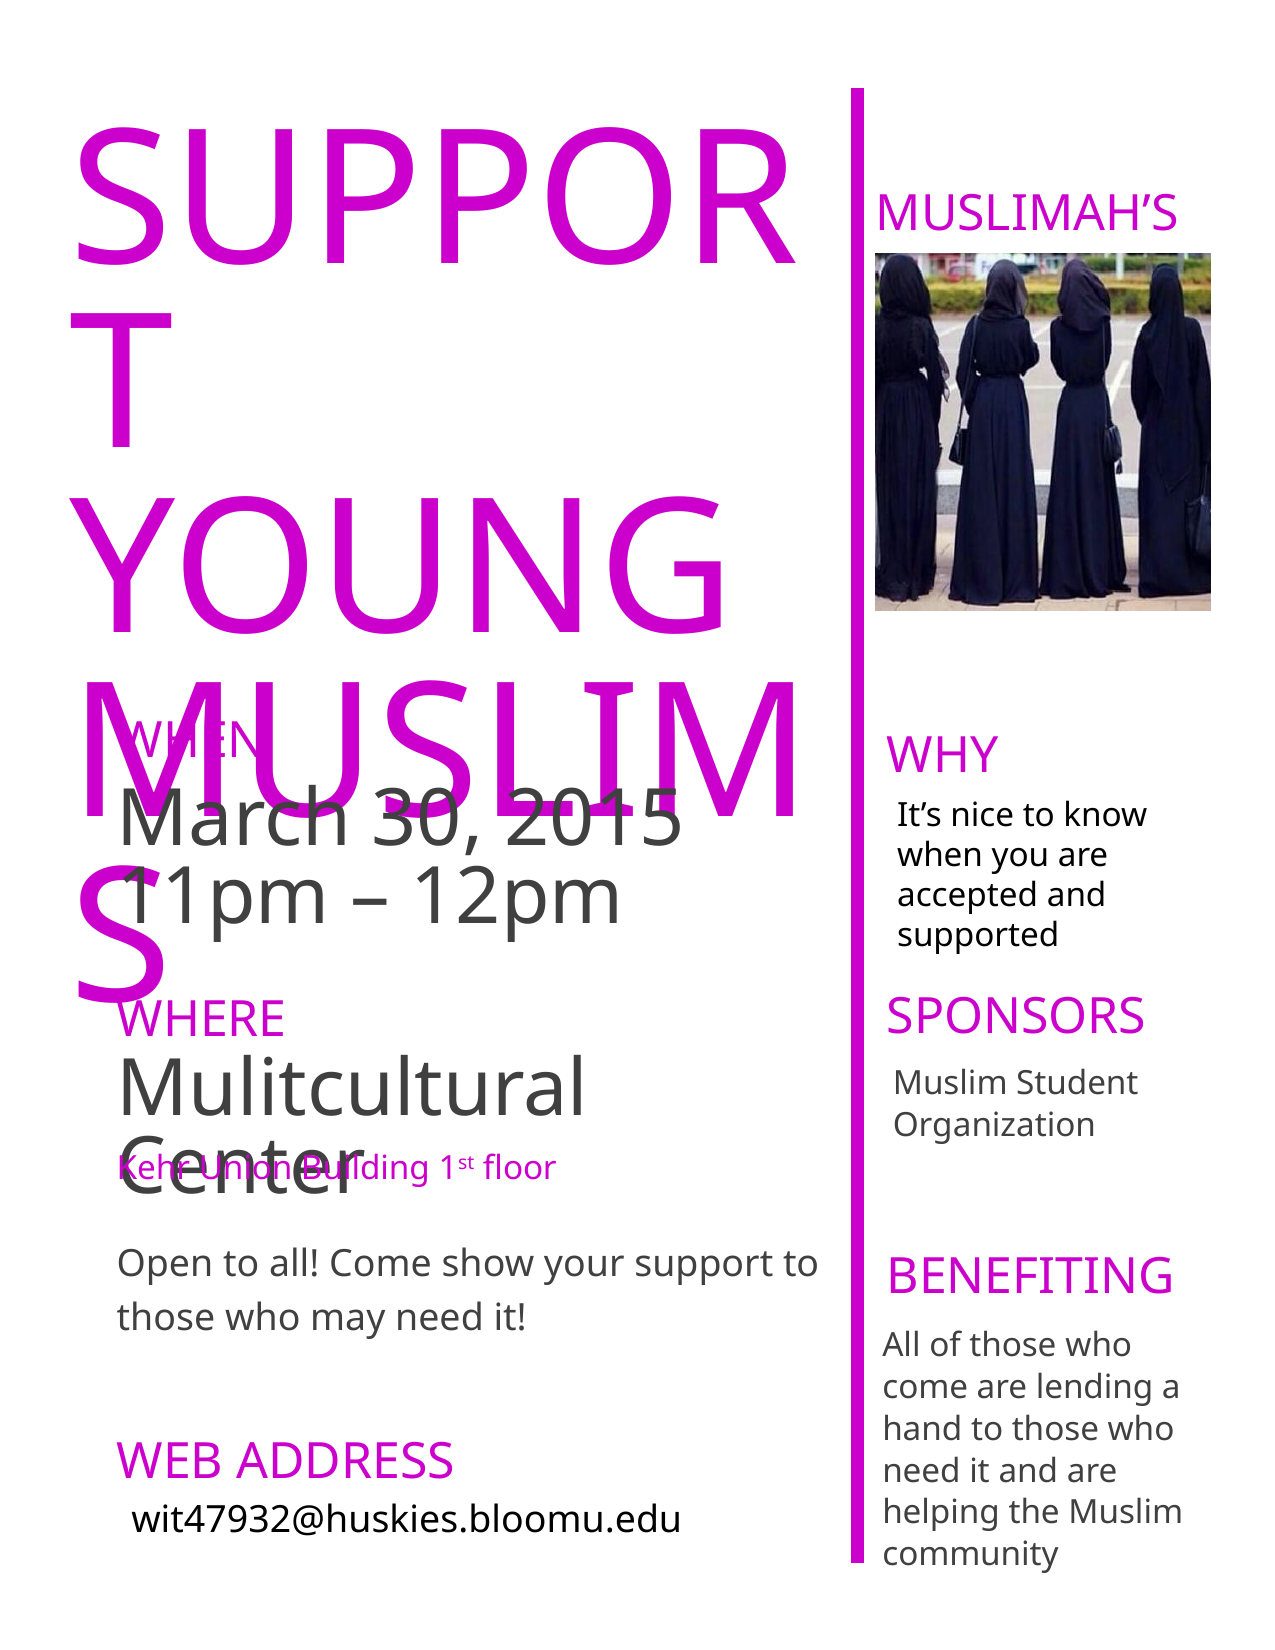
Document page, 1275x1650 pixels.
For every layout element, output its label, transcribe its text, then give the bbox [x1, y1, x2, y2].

text_box wit47932@huskies.bloomu.edu [116, 1488, 722, 1548]
list Mulitcultural Center [116, 1052, 843, 1153]
list Muslimah’s [875, 131, 1194, 241]
list Support Young Muslims [69, 115, 843, 555]
list Kehr Union Building 1st floor [116, 1153, 843, 1228]
list When [116, 717, 843, 757]
list Benefiting [886, 1194, 1205, 1304]
list March 30, 2015 11pm – 12pm [116, 783, 843, 930]
list Where [116, 996, 843, 1036]
list Why [886, 673, 1205, 784]
list Sponsors [886, 935, 1205, 1045]
list All of those who come are lending a hand to those who need it and are helping the Muslim community [882, 1321, 1200, 1535]
text_box It’s nice to know when you are accepted and supported [882, 786, 1194, 961]
list WEB ADDRESS [116, 1439, 843, 1488]
picture [875, 253, 1211, 611]
list Muslim Student Organization [892, 1059, 1211, 1361]
list Open to all! Come show your support to those who may need it! [116, 1230, 843, 1361]
